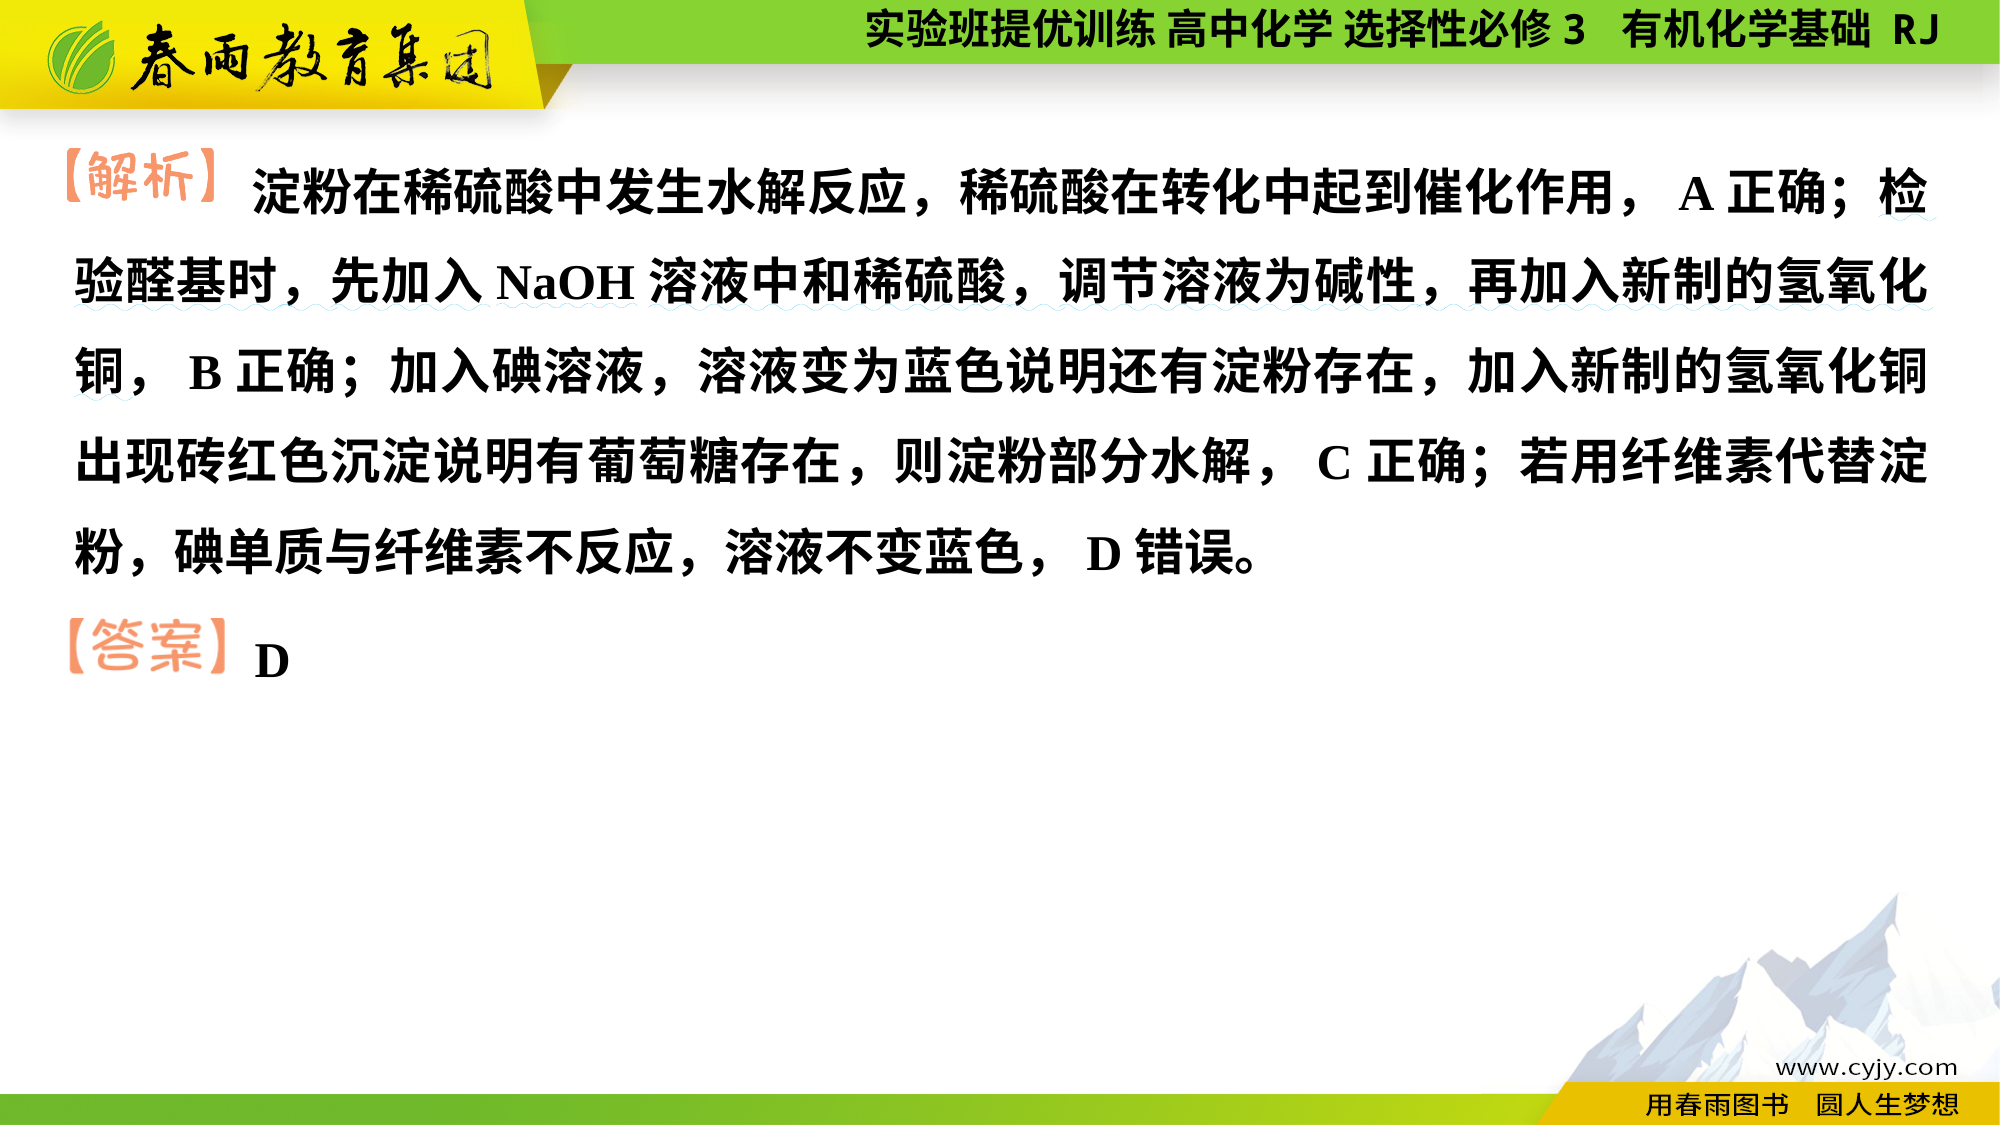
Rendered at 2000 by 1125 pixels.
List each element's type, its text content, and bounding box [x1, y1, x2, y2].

text_box D [239, 590, 306, 696]
list 淀粉在稀硫酸中发生水解反应，稀硫酸在转化中起到催化作用，A正确；检验醛基时，先加入NaOH溶液中和稀硫酸，调节溶液为碱性，再加入新制的氢氧化铜，B正确；加入碘溶液，溶液变为蓝色说明还有淀粉存在，加入新制的氢氧化铜出现砖红色沉淀说明有葡萄糖存在，则淀粉部分水解，C正确；若用纤维素代替淀粉，碘单质与纤维素不反应，溶液不变蓝色，D错误。 [59, 122, 1944, 592]
picture [0, 0, 2000, 1125]
